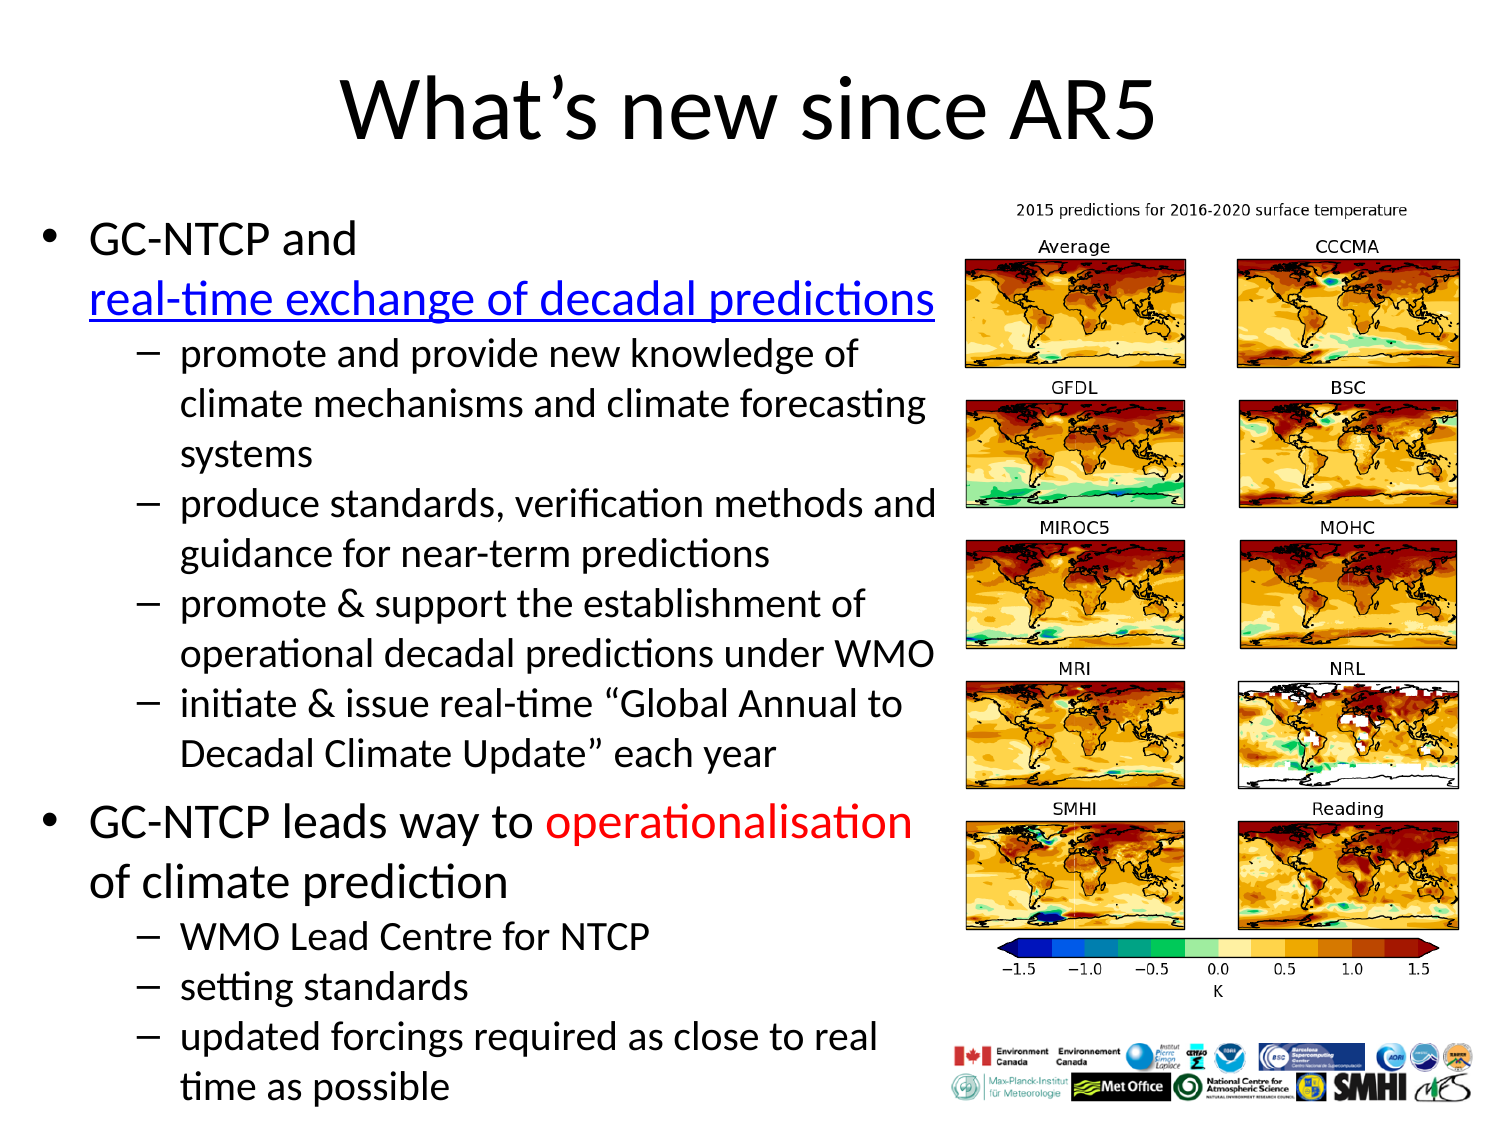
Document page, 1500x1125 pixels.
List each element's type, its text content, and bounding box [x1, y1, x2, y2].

text_box What’s new since AR5 [74, 45, 1425, 161]
picture [926, 184, 1495, 1115]
list GC-NTCP and real-time exchange of decadal predictions promote and provide new knowledge of climate mechanisms and climate forecasting systems produce standards, verification methods and guidance for near-term predictions promote & support the establishment of operational decadal predictions under WMO initiate & issue real-time “Global Annual to Decadal Climate Update” each year GC-NTCP leads way to operationalisation of climate prediction WMO Lead Centre for NTCP setting standards updated forcings required as close to real time as possible [17, 198, 963, 1125]
